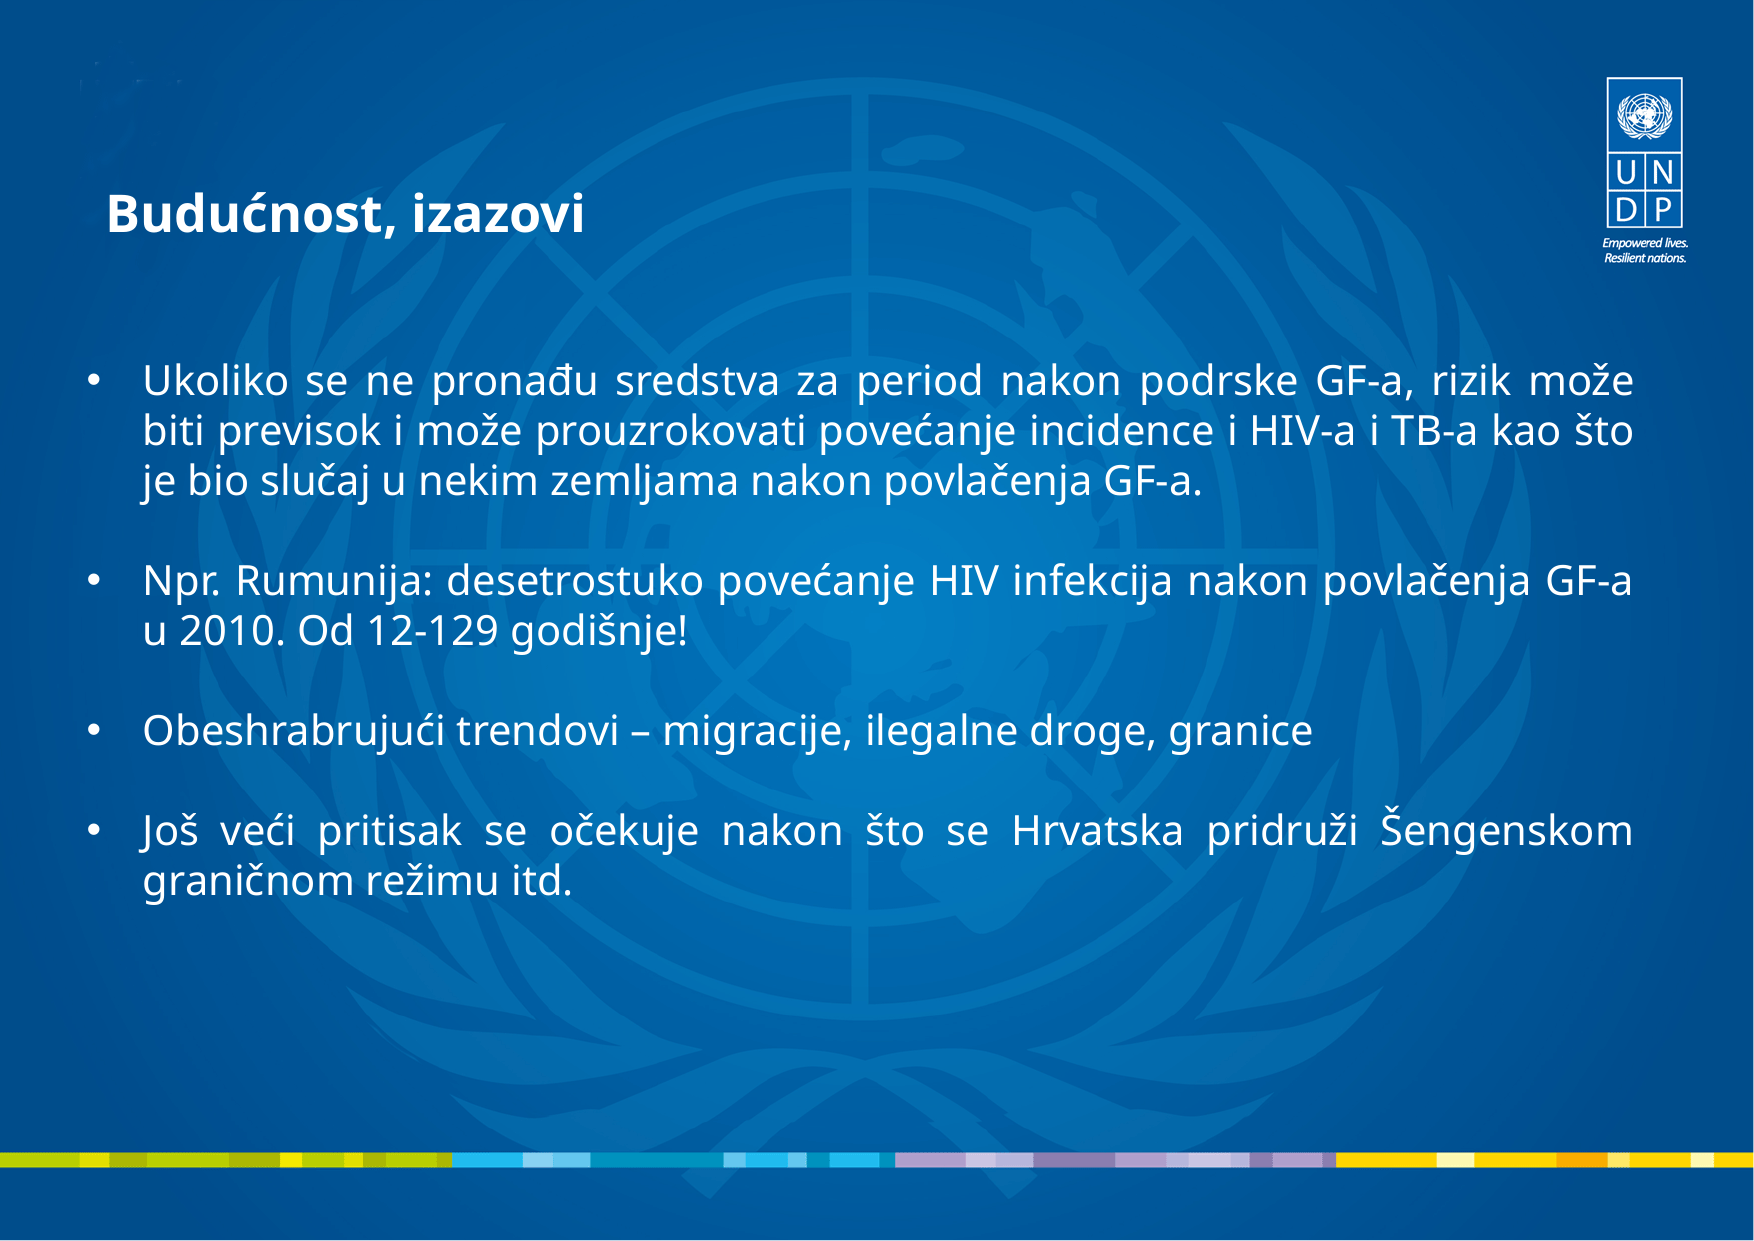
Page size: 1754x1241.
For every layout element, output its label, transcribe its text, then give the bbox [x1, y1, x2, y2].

text_box Ukoliko se ne pronađu sredstva za period nakon podrske GF-a, rizik može biti previsok i može prouzrokovati povećanje incidence i HIV-a i TB-a kao što je bio slučaj u nekim zemljama nakon povlačenja GF-a. Npr. Rumunija: desetrostuko povećanje HIV infekcija nakon povlačenja GF-a u 2010. Od 12-129 godišnje! Obeshrabrujući trendovi – migracije, ilegalne droge, granice Još veći pritisak se očekuje nakon što se Hrvatska pridruži Šengenskom graničnom režimu itd. [71, 296, 1650, 1012]
picture [0, 0, 1754, 1241]
text_box Budućnost, izazovi [90, 173, 602, 251]
